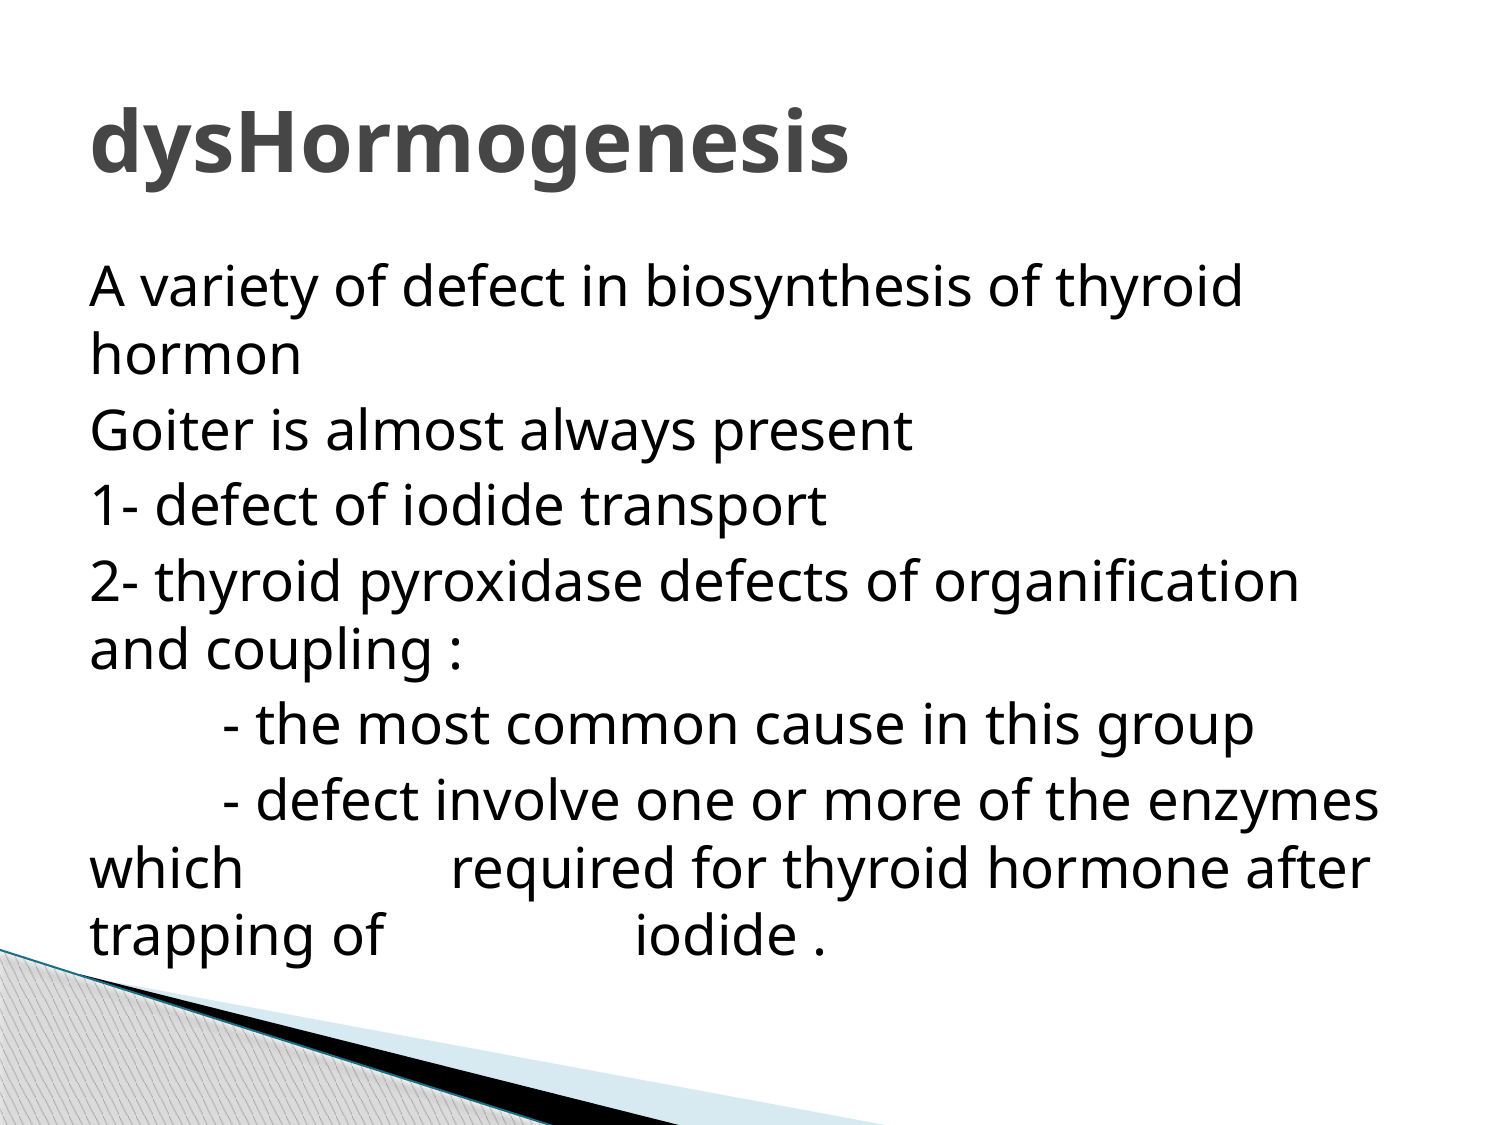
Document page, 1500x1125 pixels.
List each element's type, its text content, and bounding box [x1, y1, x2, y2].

list A variety of defect in biosynthesis of thyroid hormon Goiter is almost always present 1- defect of iodide transport 2- thyroid pyroxidase defects of organification and coupling : - the most common cause in this group - defect involve one or more of the enzymes which required for thyroid hormone after trapping of iodide . [75, 243, 1425, 986]
title dysHormogenesis [75, 45, 1425, 233]
